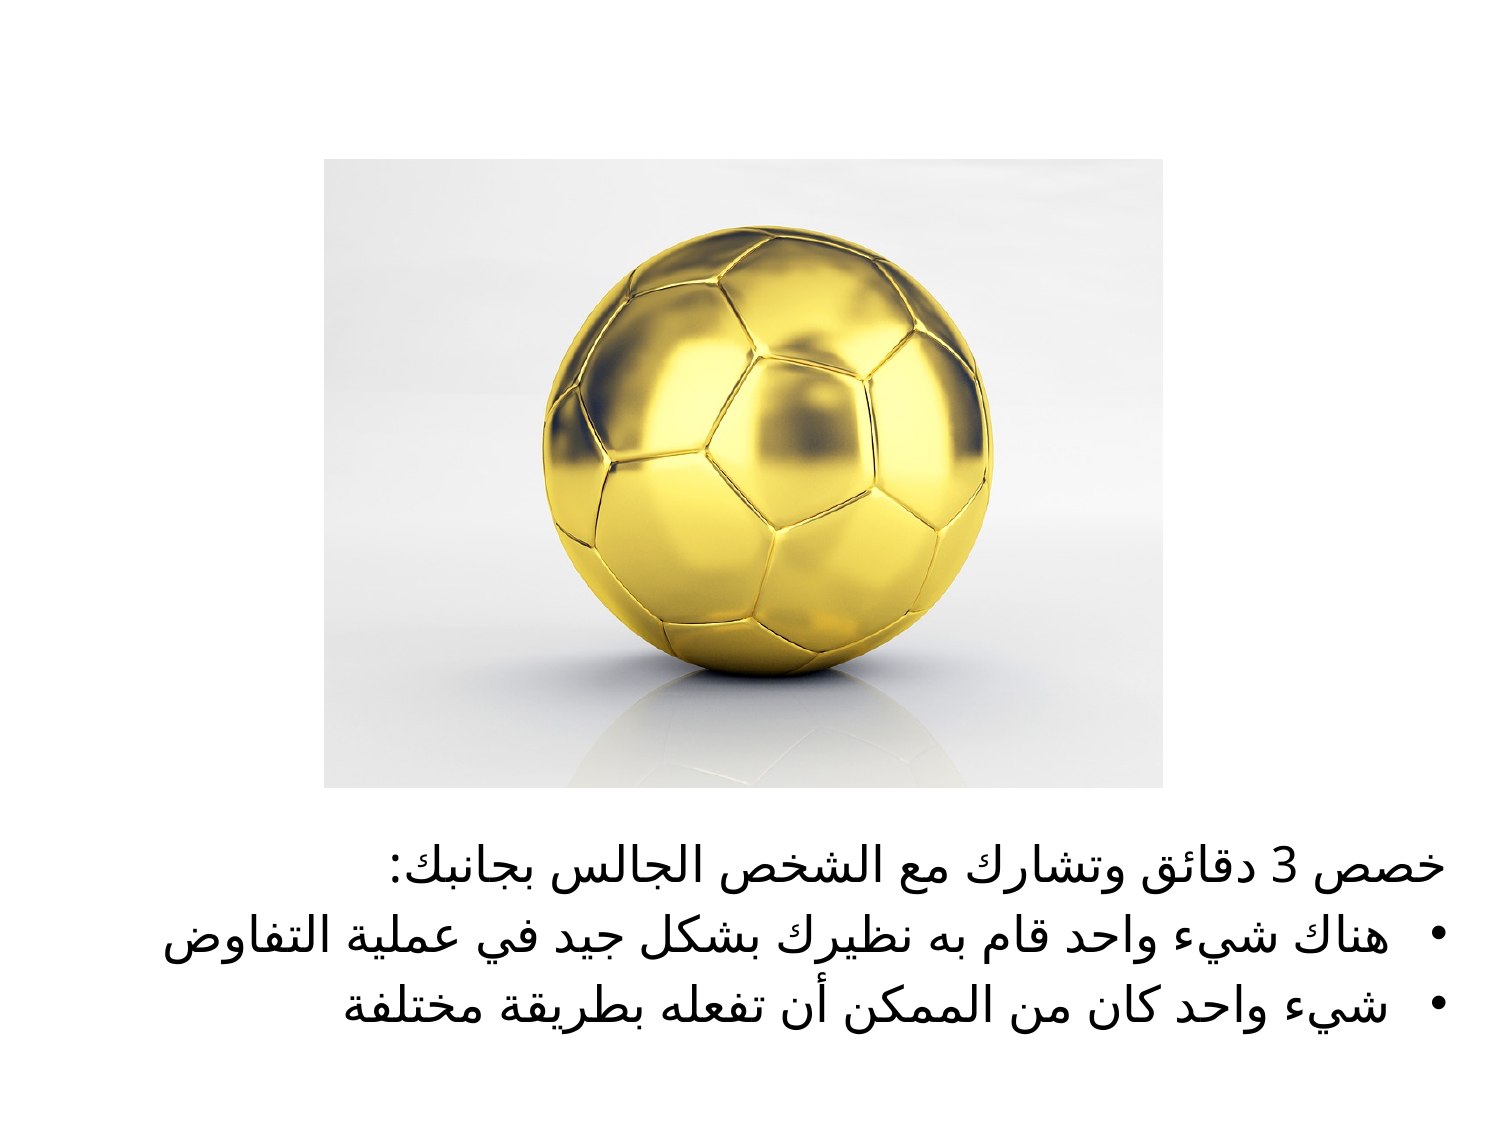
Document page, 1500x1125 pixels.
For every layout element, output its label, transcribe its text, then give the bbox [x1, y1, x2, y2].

picture [324, 159, 1163, 788]
list خصص 3 دقائق وتشارك مع الشخص الجالس بجانبك: هناك شيء واحد قام به نظيرك بشكل جيد في عملية التفاوض شيء واحد كان من الممكن أن تفعله بطريقة مختلفة [0, 825, 1463, 1125]
